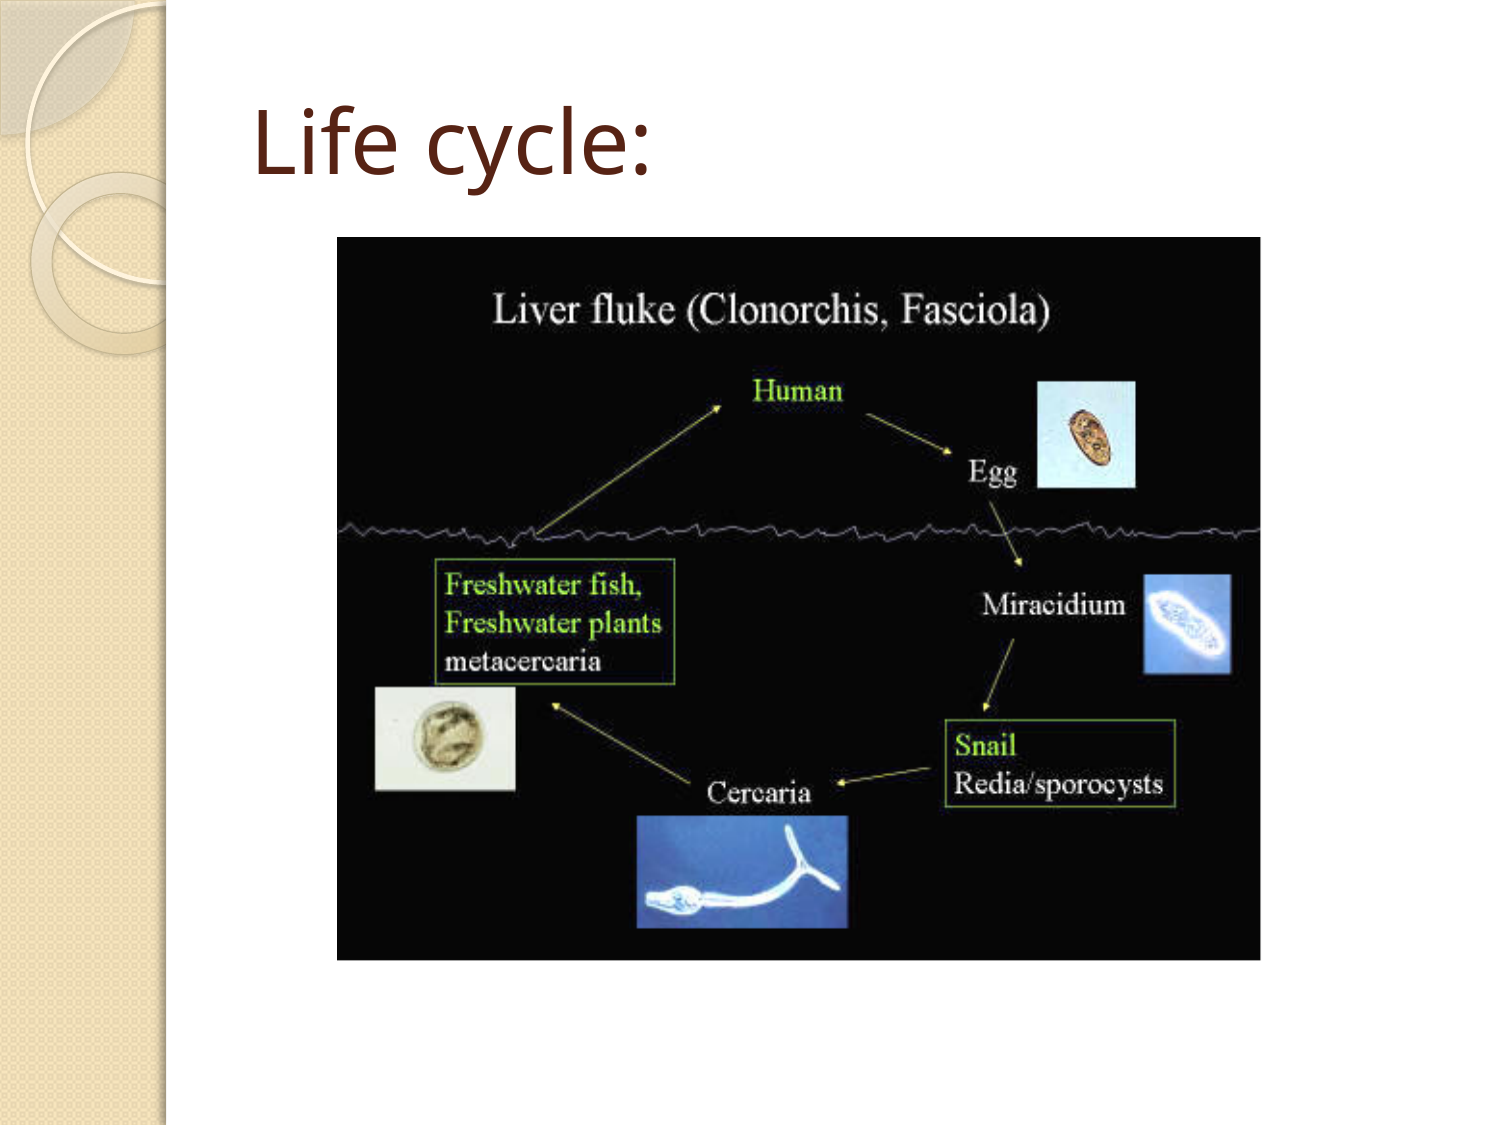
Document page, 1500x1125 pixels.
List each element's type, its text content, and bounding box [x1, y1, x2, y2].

title Life cycle: [235, 45, 1466, 233]
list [337, 237, 1263, 963]
